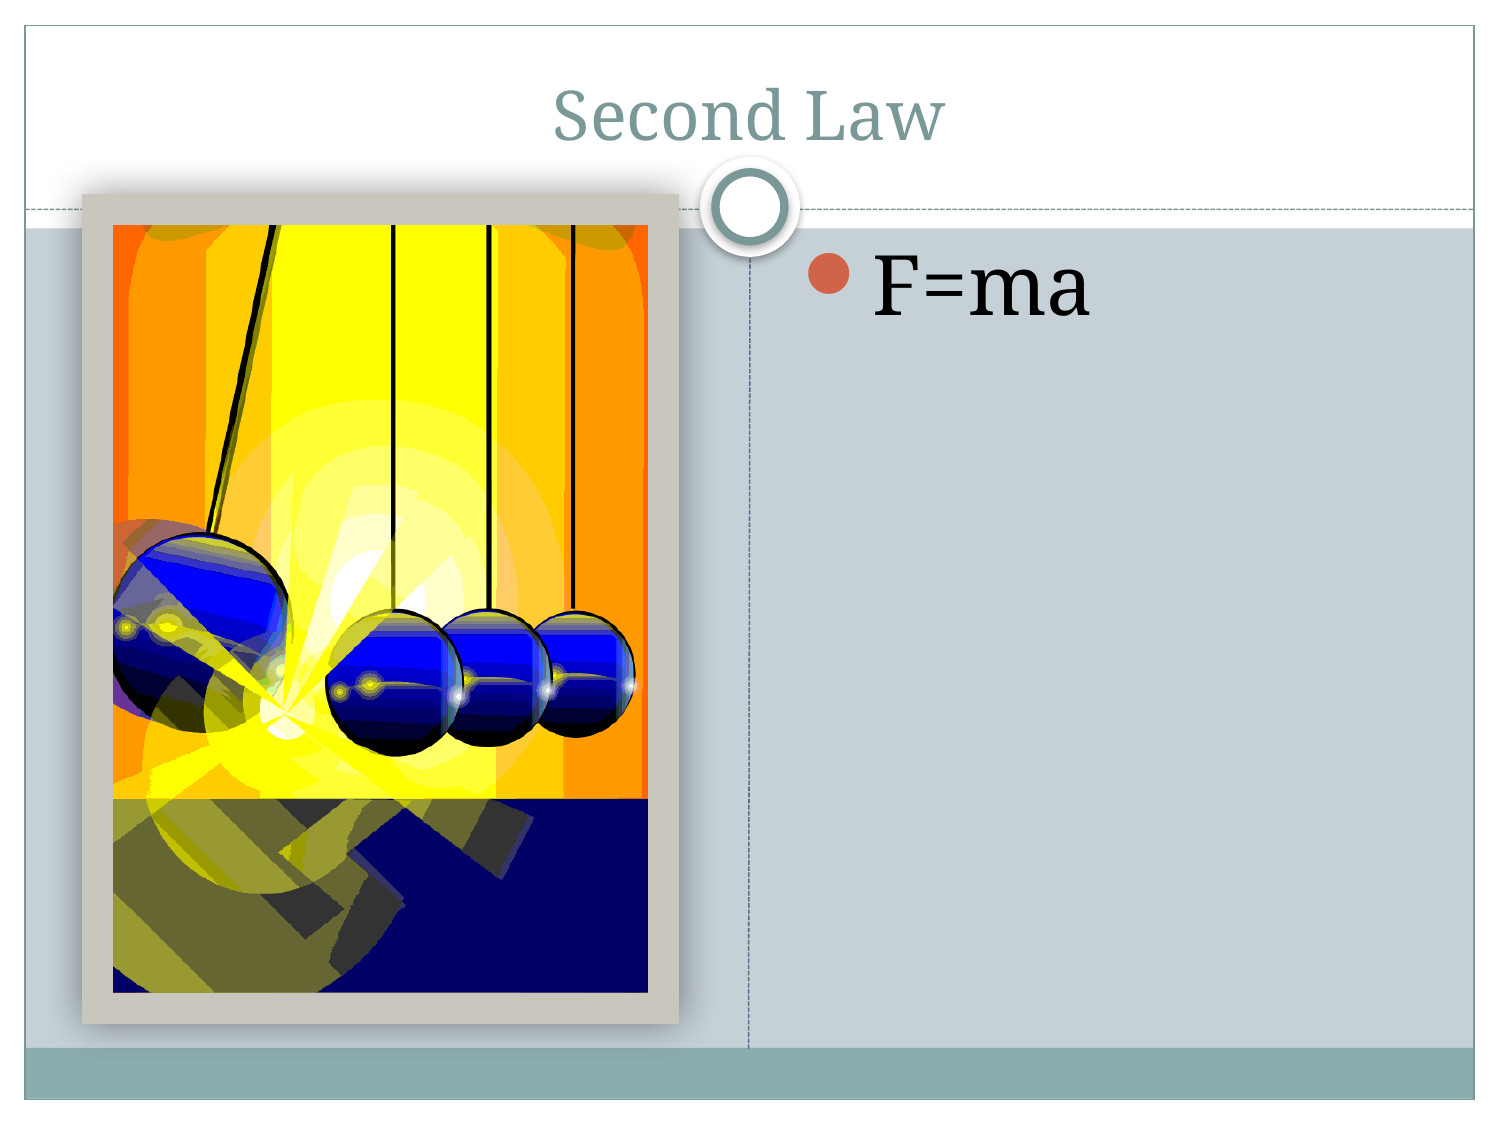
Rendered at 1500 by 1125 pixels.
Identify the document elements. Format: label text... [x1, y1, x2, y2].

title Second Law [49, 37, 1450, 162]
list F=ma [787, 224, 1450, 993]
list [113, 224, 649, 994]
